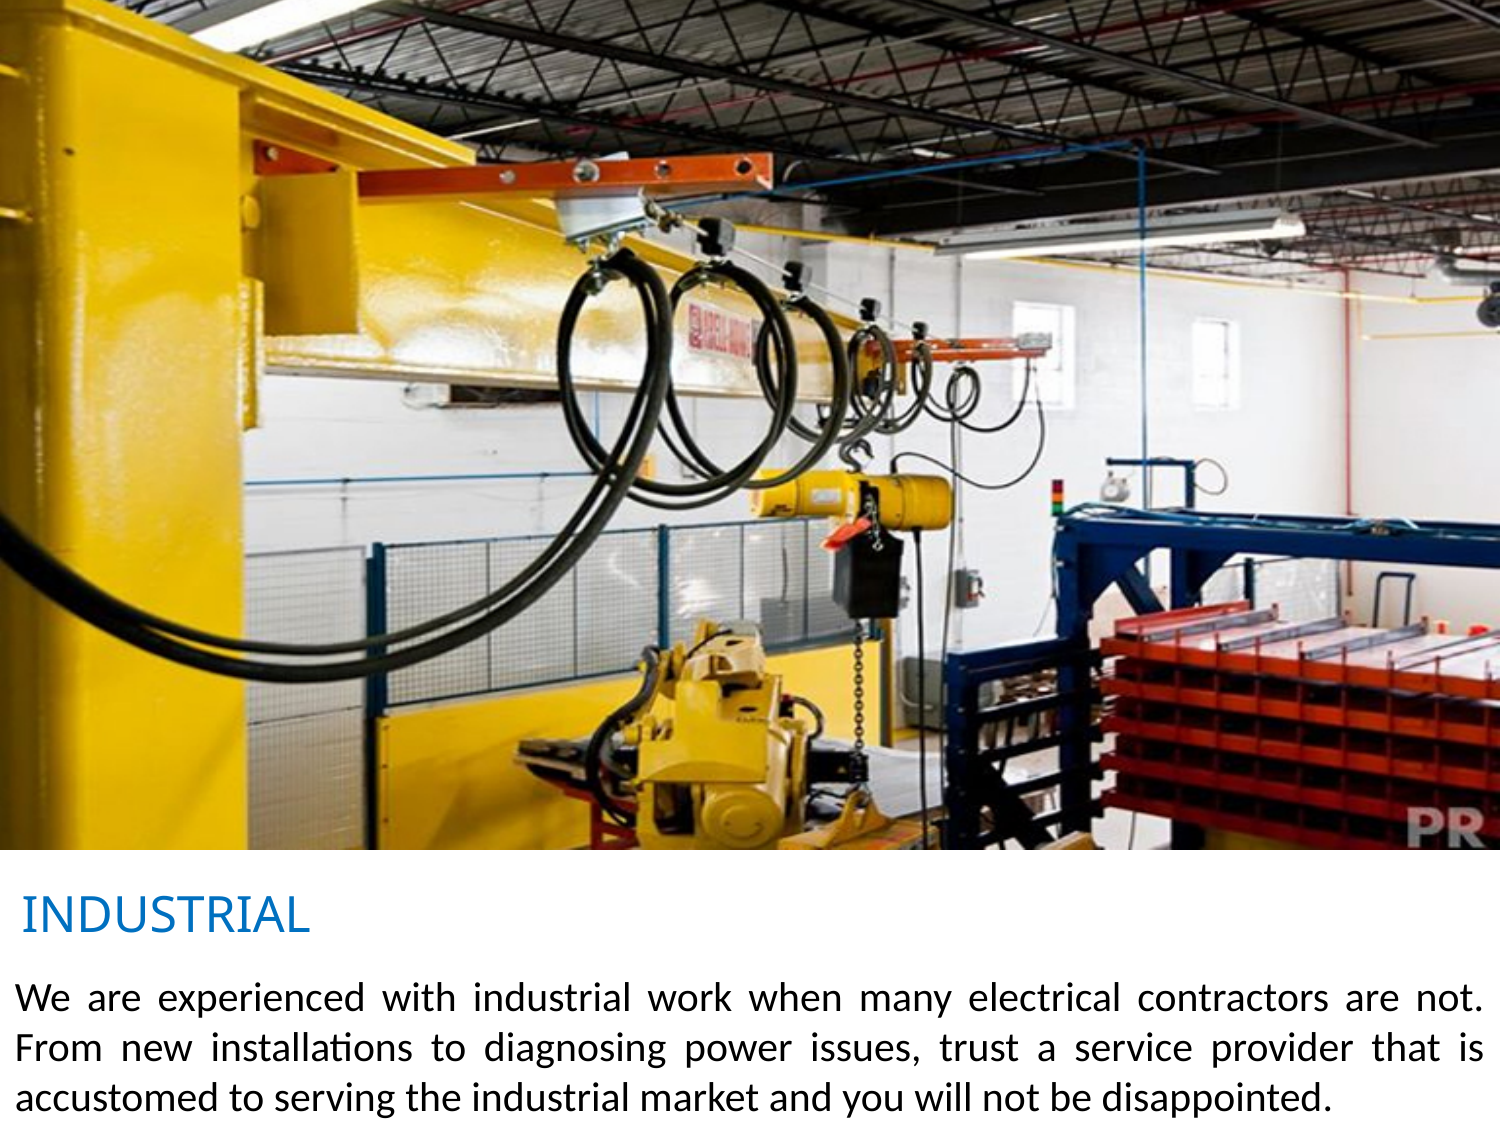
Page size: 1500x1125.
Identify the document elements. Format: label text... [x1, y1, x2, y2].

text_box We are experienced with industrial work when many electrical contractors are not. From new installations to diagnosing power issues, trust a service provider that is accustomed to serving the industrial market and you will not be disappointed. [0, 962, 1500, 1125]
text_box INDUSTRIAL [6, 874, 326, 950]
picture [0, 0, 1500, 850]
